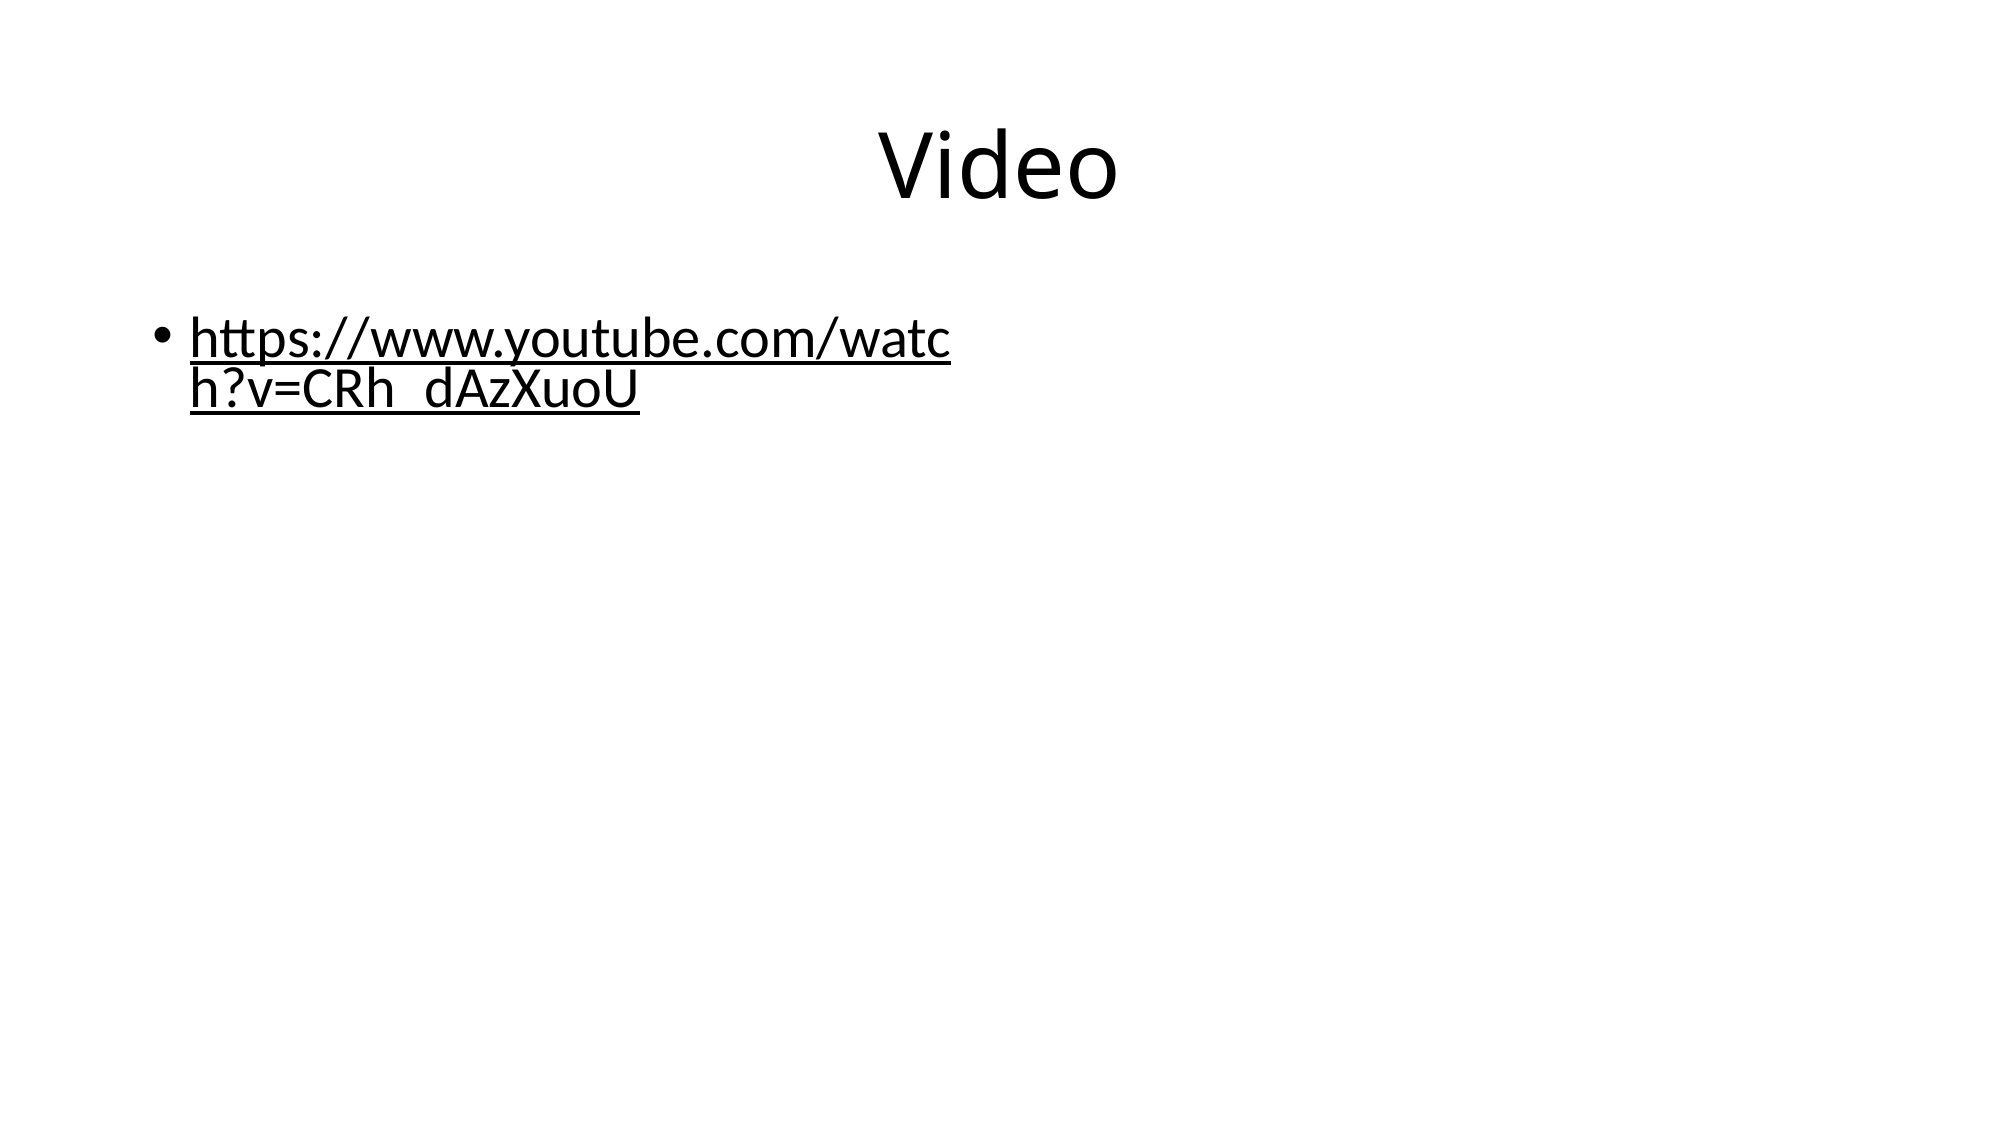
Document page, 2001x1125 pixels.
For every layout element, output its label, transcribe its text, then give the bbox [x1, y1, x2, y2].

list https://www.youtube.com/watch?v=CRh_dAzXuoU [137, 299, 988, 1014]
title Video [137, 59, 1863, 278]
